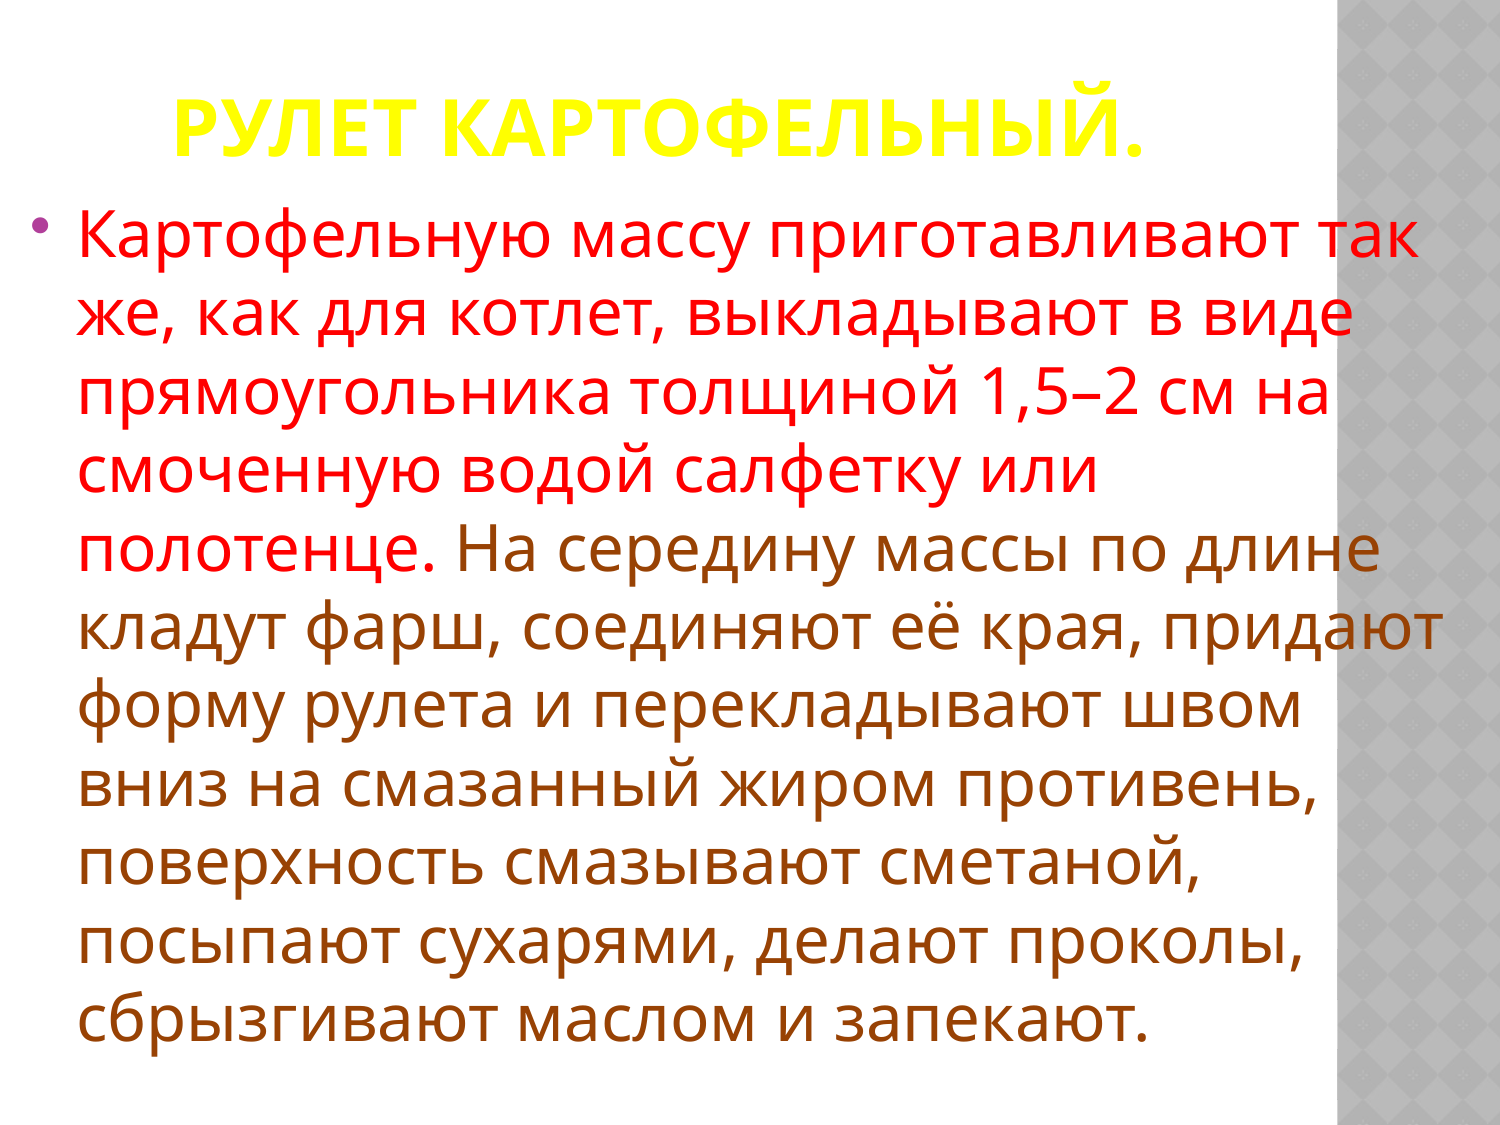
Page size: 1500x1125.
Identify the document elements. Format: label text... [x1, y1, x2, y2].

list Картофельную массу приготавливают так же, как для котлет, выкладывают в виде прямоугольника толщиной 1,5–2 см на смоченную водой салфетку или полотенце. На середину массы по длине кладут фарш, соединяют её края, придают форму рулета и перекладывают швом вниз на смазанный жиром противень, поверхность смазывают сметаной, посыпают сухарями, делают проколы, сбрызгивают маслом и запекают. [17, 184, 1471, 1094]
title Рулет картофельный. [75, 52, 1263, 173]
